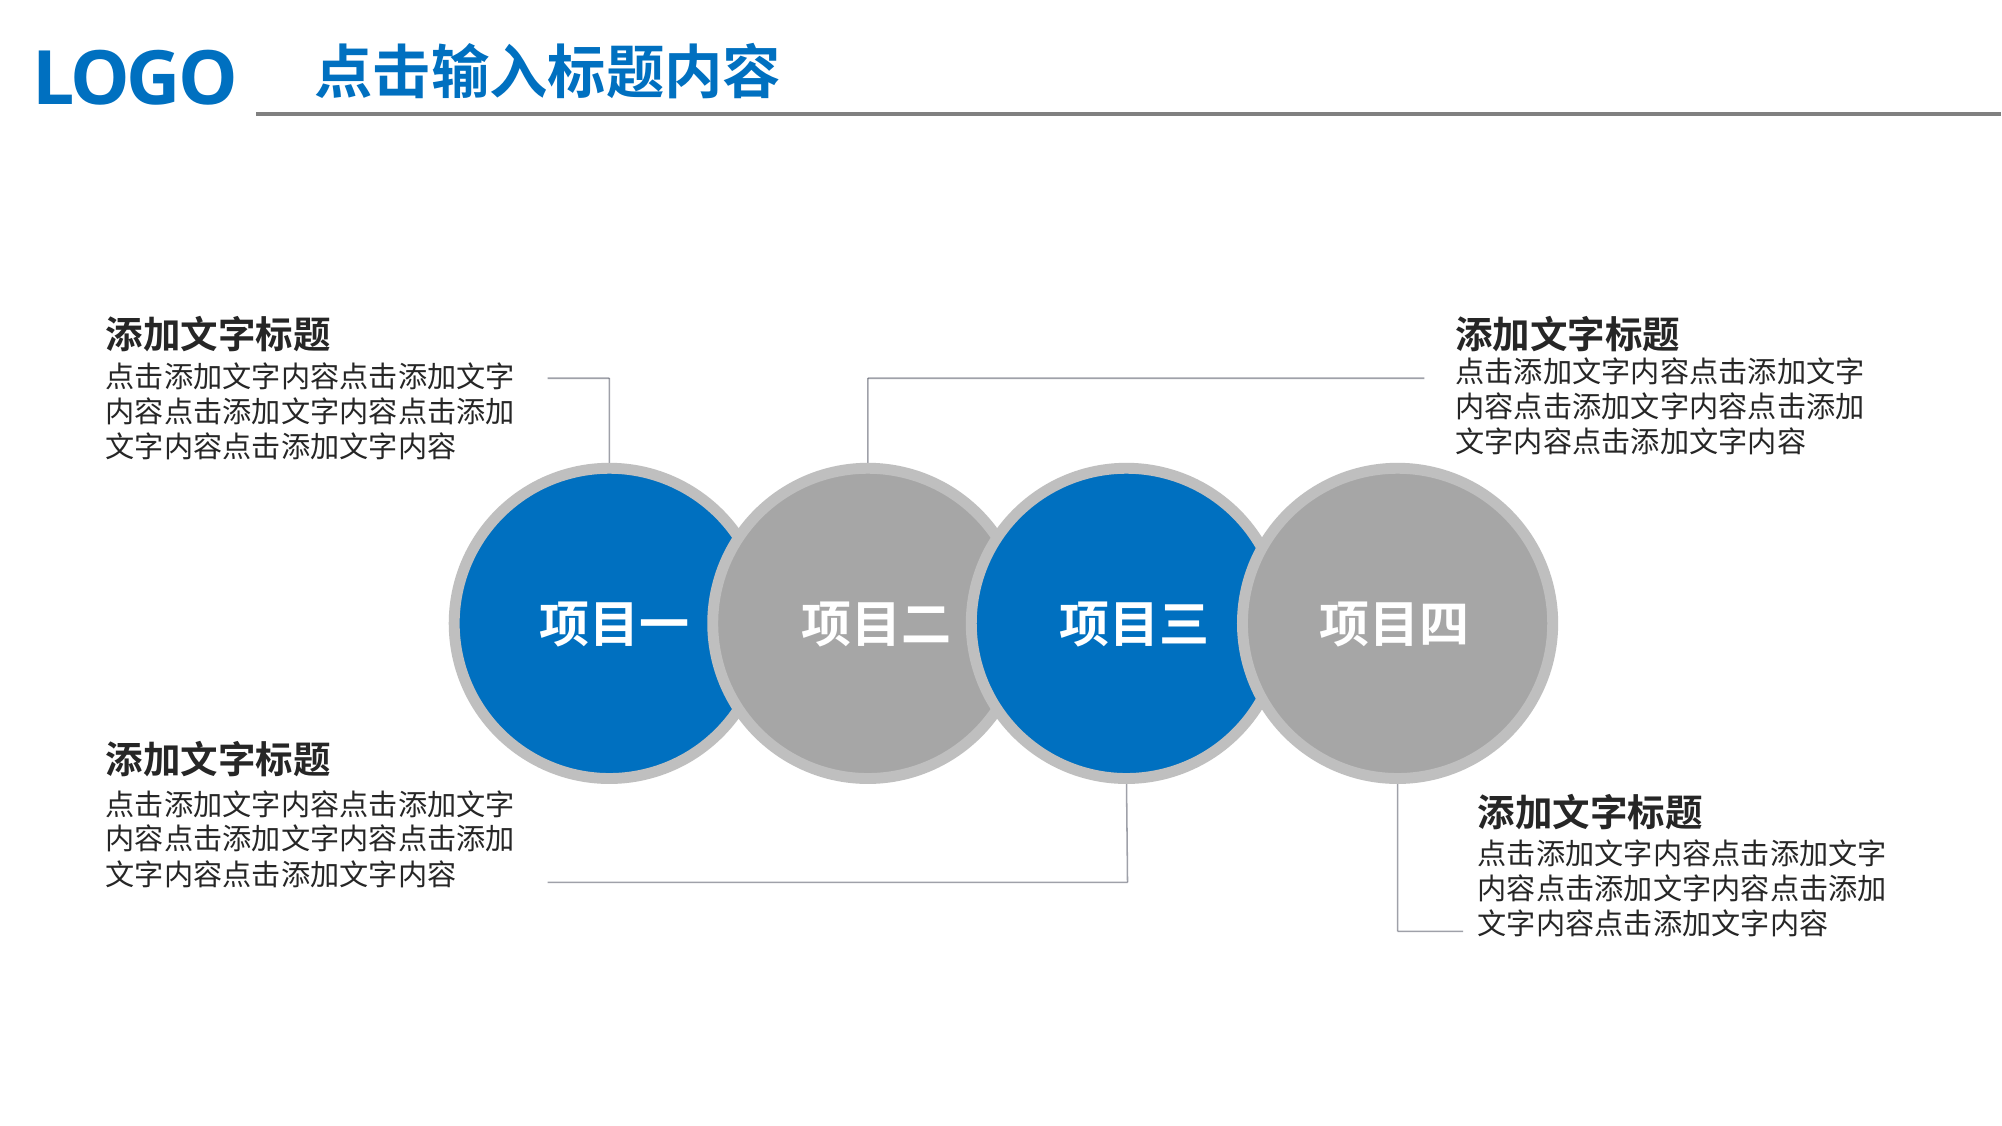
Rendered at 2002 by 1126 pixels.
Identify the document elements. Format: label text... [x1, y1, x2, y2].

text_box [712, 467, 969, 779]
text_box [1440, 285, 1898, 554]
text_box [453, 467, 711, 779]
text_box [1462, 763, 1921, 1036]
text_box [971, 467, 1241, 779]
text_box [1242, 467, 1553, 779]
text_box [90, 285, 548, 541]
text_box 点击输入标题内容 [277, 27, 818, 113]
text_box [90, 710, 548, 987]
